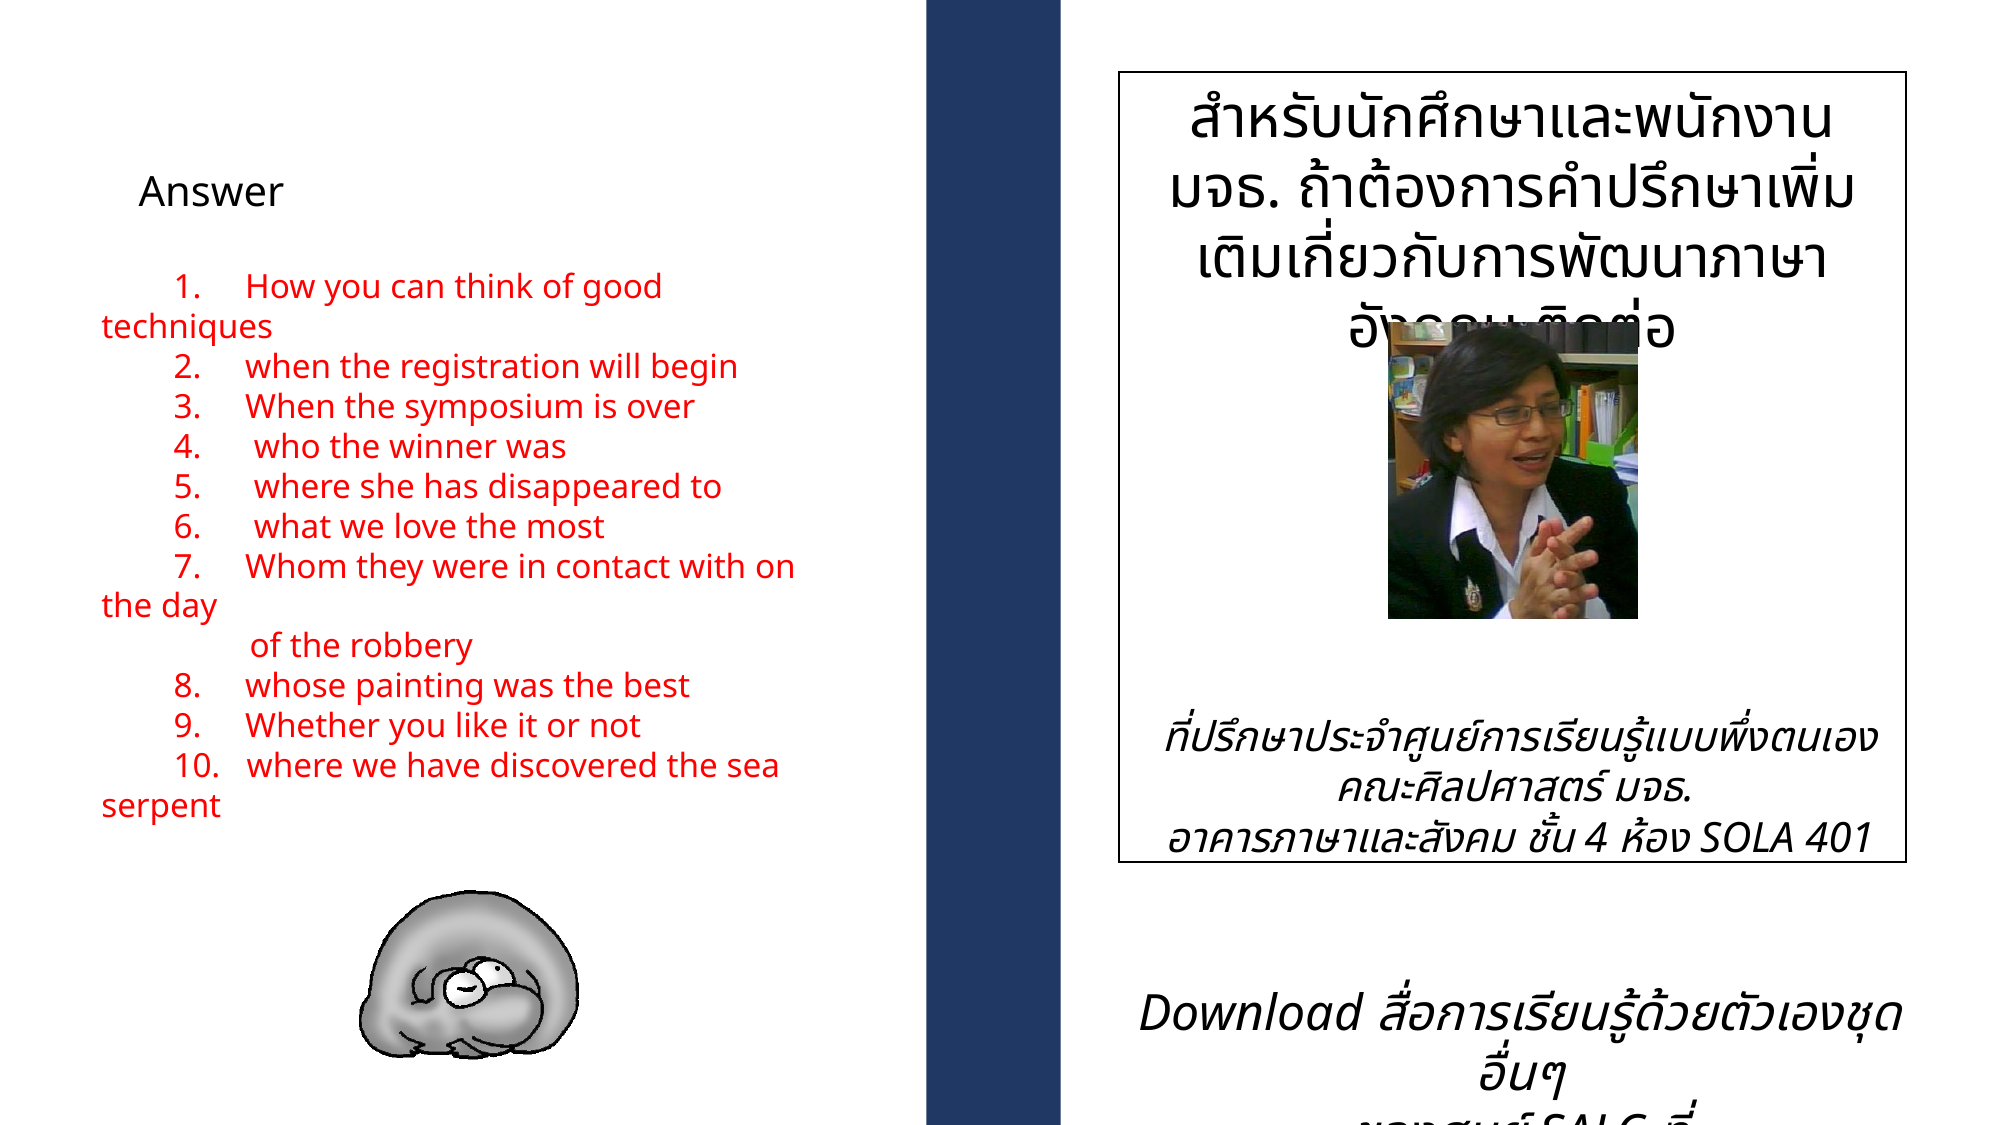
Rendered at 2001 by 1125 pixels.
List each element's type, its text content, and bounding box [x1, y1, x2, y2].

picture [333, 849, 604, 1084]
picture [1388, 322, 1638, 619]
text_box Answer 1. How you can think of good techniques 2. when the registration will begin 3. When the symposium is over 4. who the winner was 5. where she has disappeared to 6. what we love the most 7. Whom they were in contact with on the day of the robbery 8. whose painting was the best 9. Whether you like it or not 10. where we have discovered the sea serpent [86, 157, 851, 832]
text_box ที่ปรึกษาประจำศูนย์การเรียนรู้แบบพึ่งตนเอง คณะศิลปศาสตร์ มจธ. อาคารภาษาและสังคม ชั้น 4 ห้อง SOLA 401 Download สื่อการเรียนรู้ด้วยตัวเองชุดอื่นๆ ของศูนย์ SALC ที่ http://kmuttsalc.wikispaces.com [1119, 702, 1921, 1125]
text_box สำหรับนักศึกษาและพนักงาน มจธ. ถ้าต้องการคำปรึกษาเพิ่มเติมเกี่ยวกับการพัฒนาภาษาอังกฤษ ติดต่อ [1118, 71, 1907, 863]
text_box [925, 0, 1062, 1125]
